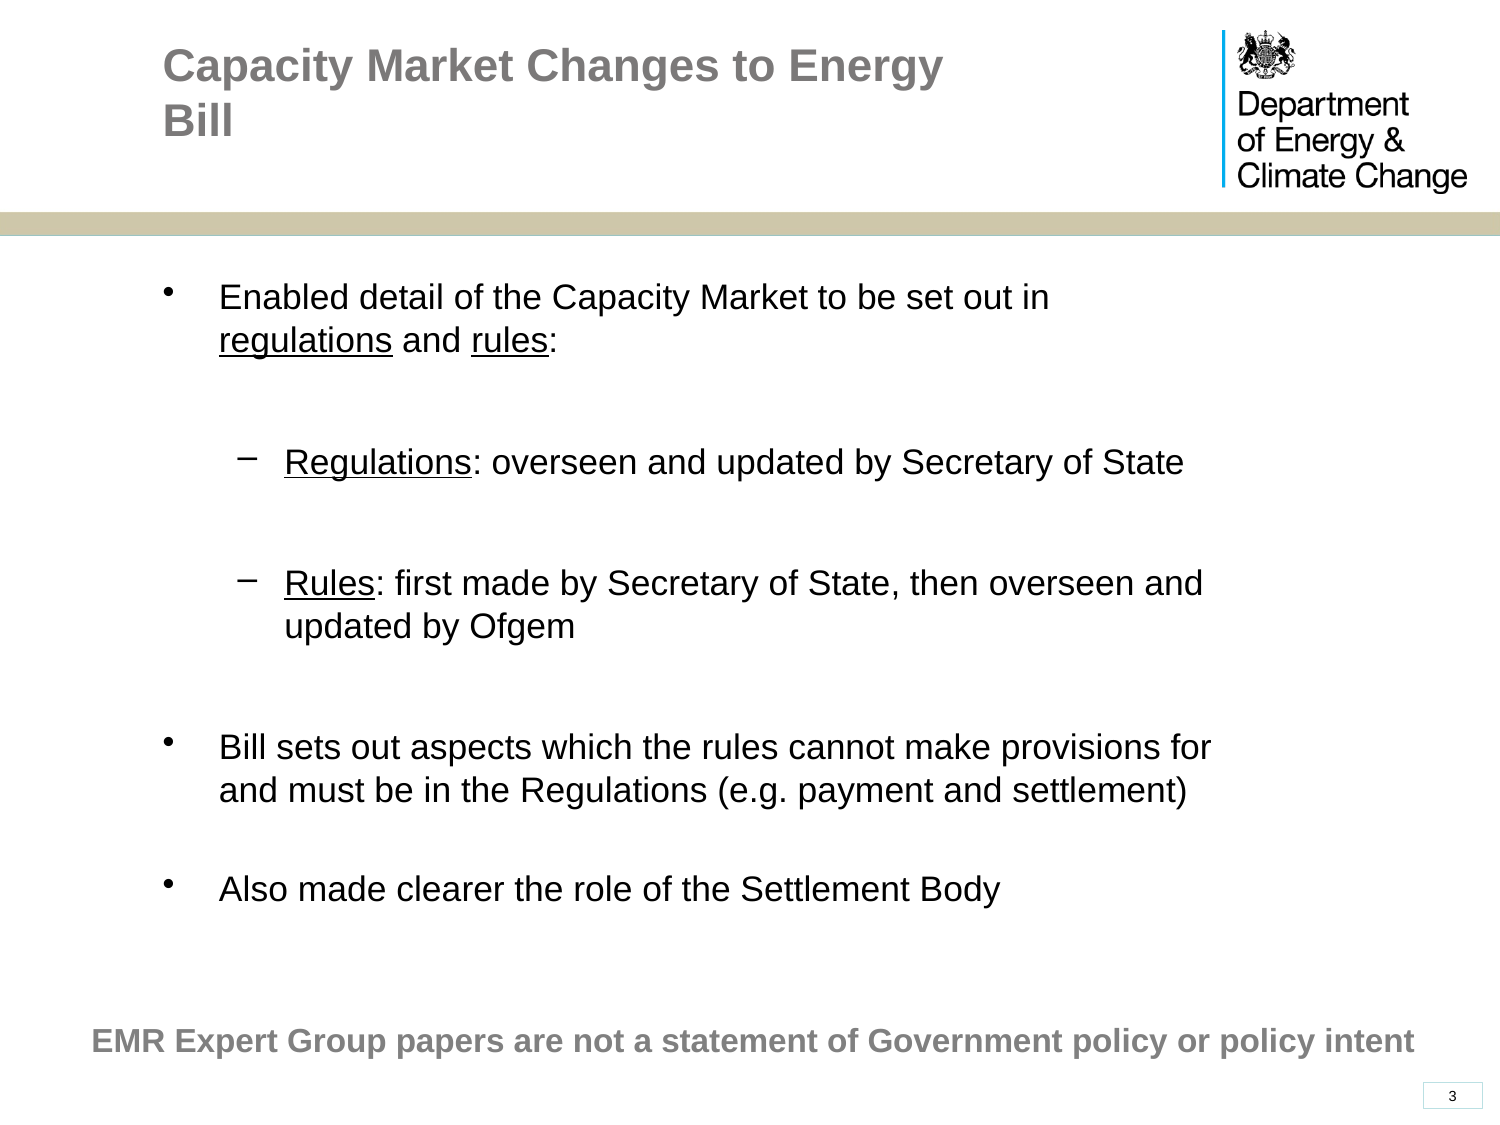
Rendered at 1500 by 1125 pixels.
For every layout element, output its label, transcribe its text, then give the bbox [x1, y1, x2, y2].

text_box EMR Expert Group papers are not a statement of Government policy or policy intent [76, 1011, 1447, 1106]
picture [0, 208, 1500, 236]
text_box 3 [1421, 1080, 1484, 1111]
picture [1222, 30, 1467, 194]
title Capacity Market Changes to Energy Bill [147, 27, 1034, 162]
list Enabled detail of the Capacity Market to be set out in regulations and rules: Regulations: overseen and updated by Secretary of State Rules: first made by Secretary of State, then overseen and updated by Ofgem Bill sets out aspects which the rules cannot make provisions for and must be in the Regulations (e.g. payment and settlement) Also made clearer the role of the Settlement Body [147, 266, 1234, 929]
